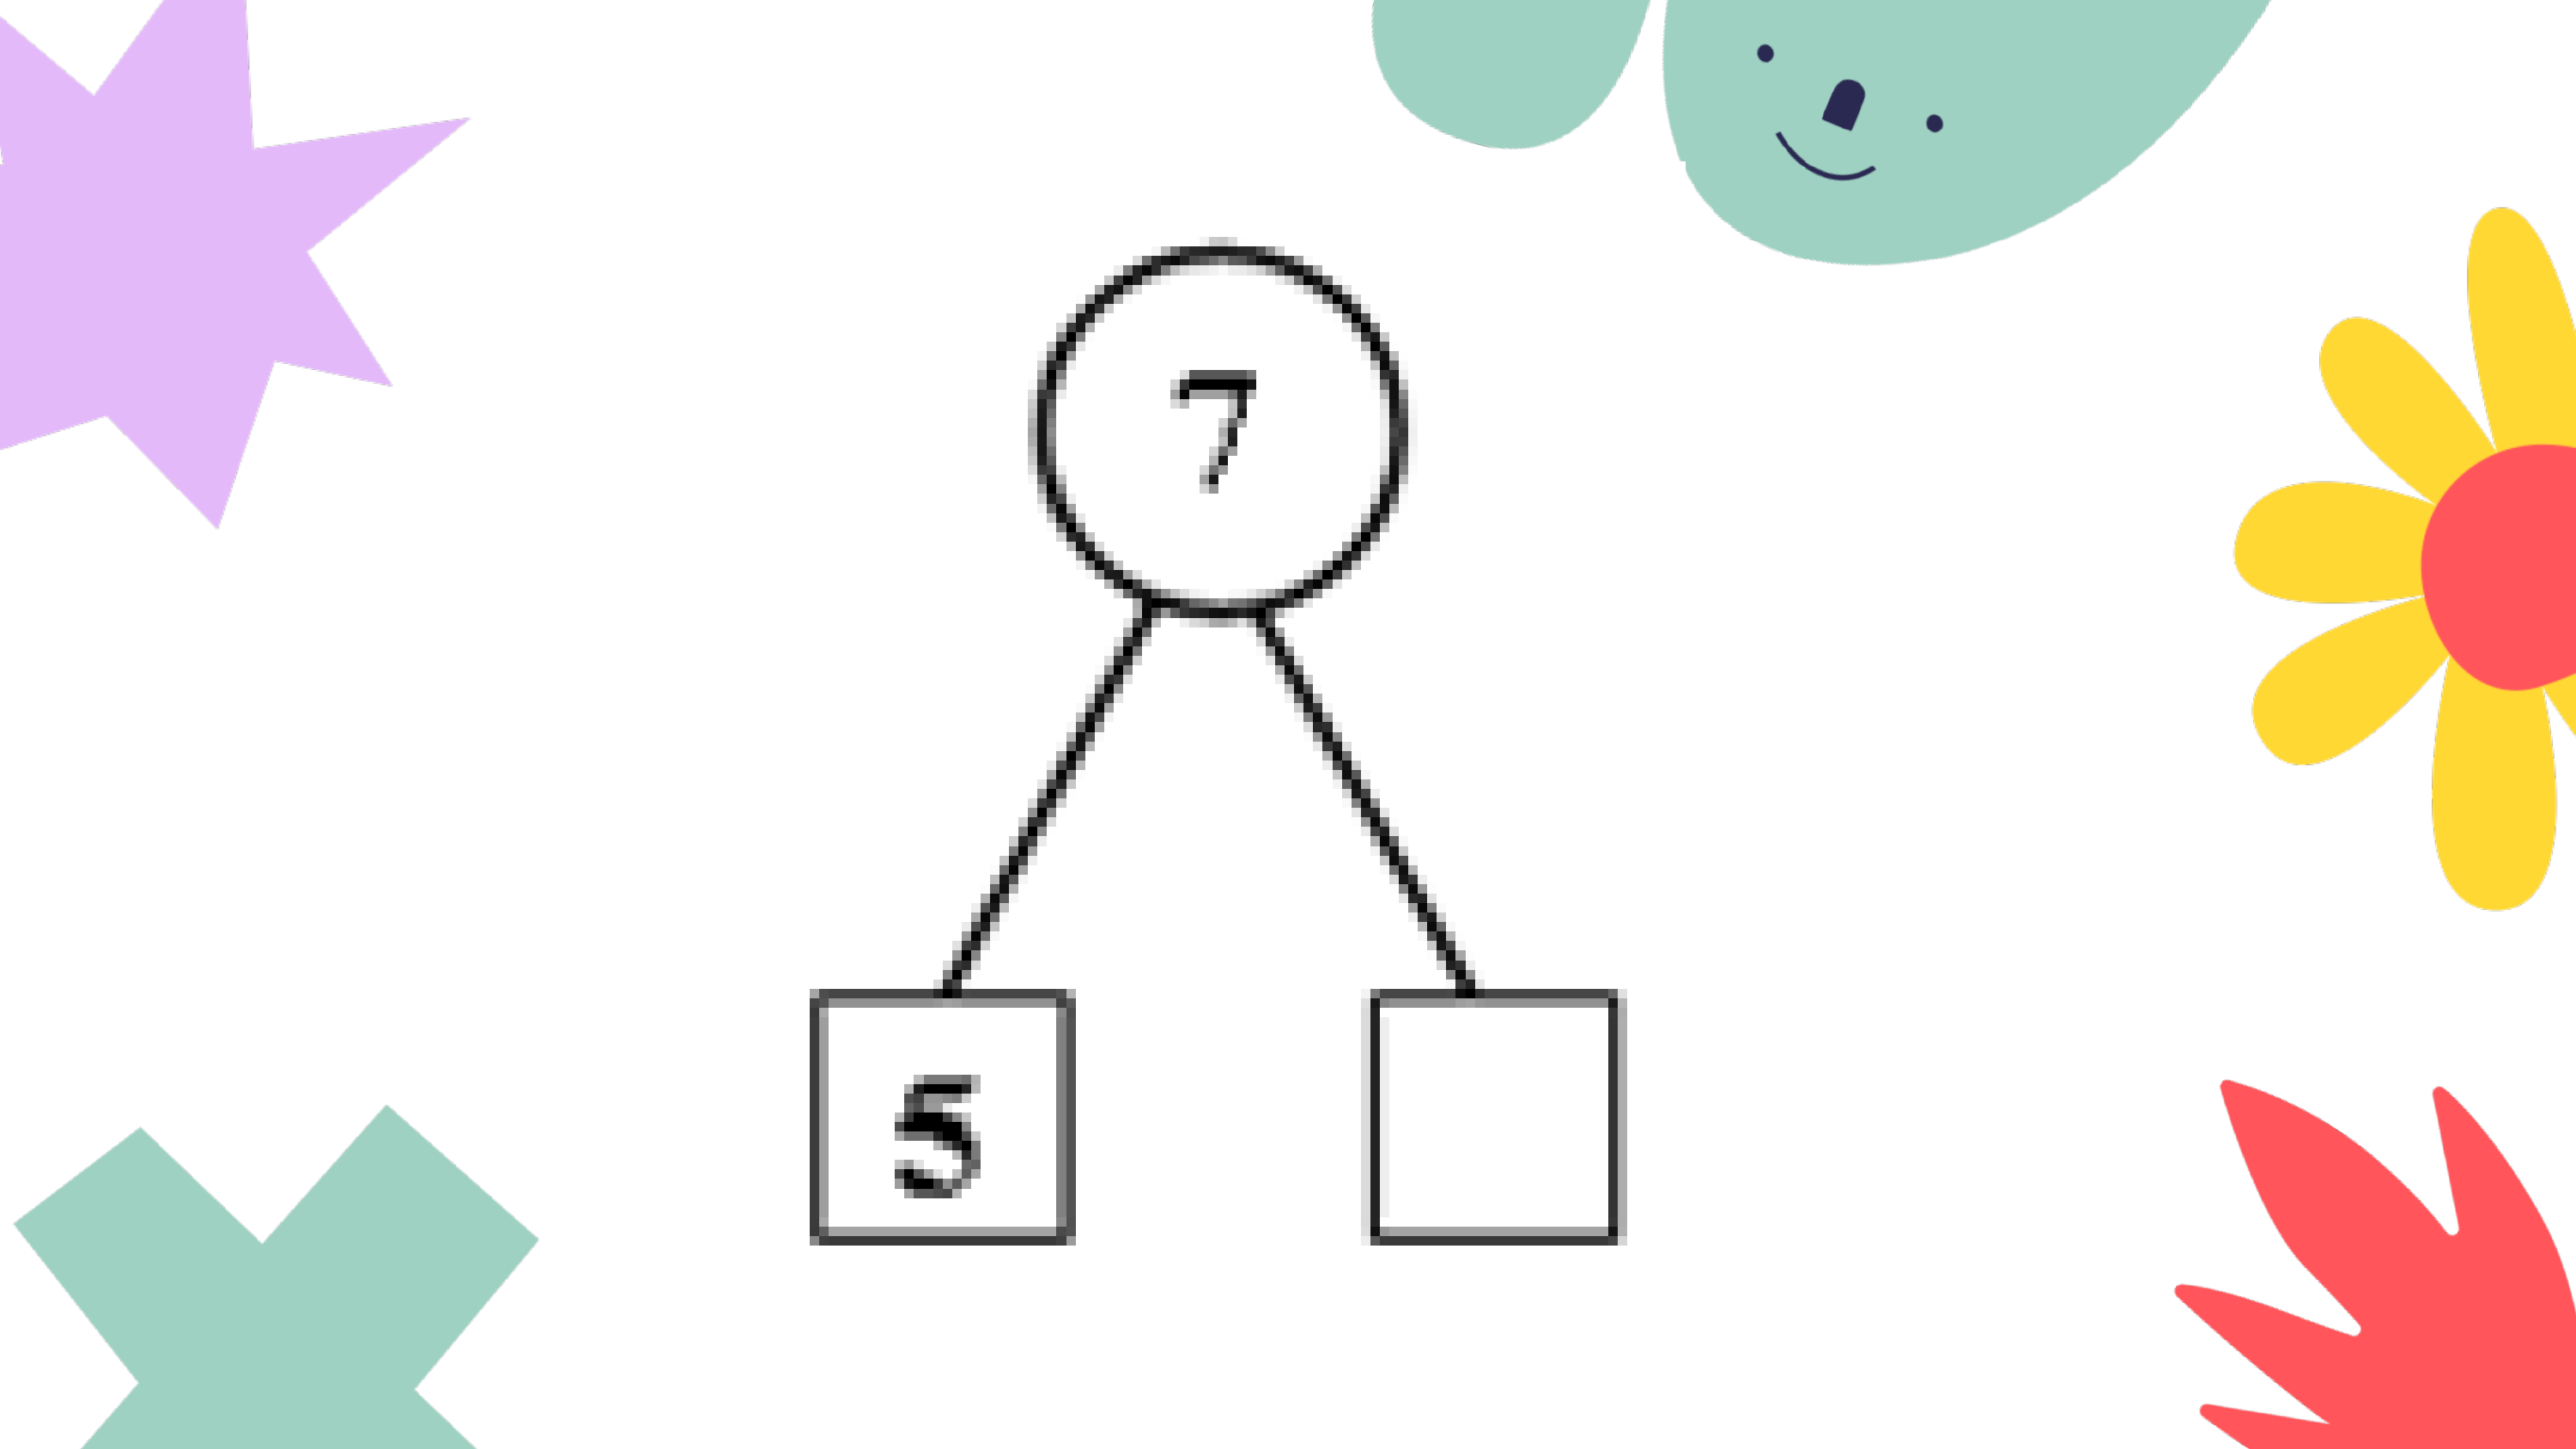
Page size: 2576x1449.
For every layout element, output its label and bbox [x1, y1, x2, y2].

picture [0, 0, 471, 530]
picture [762, 0, 2576, 1408]
picture [0, 1105, 589, 1449]
picture [2062, 985, 2576, 1449]
